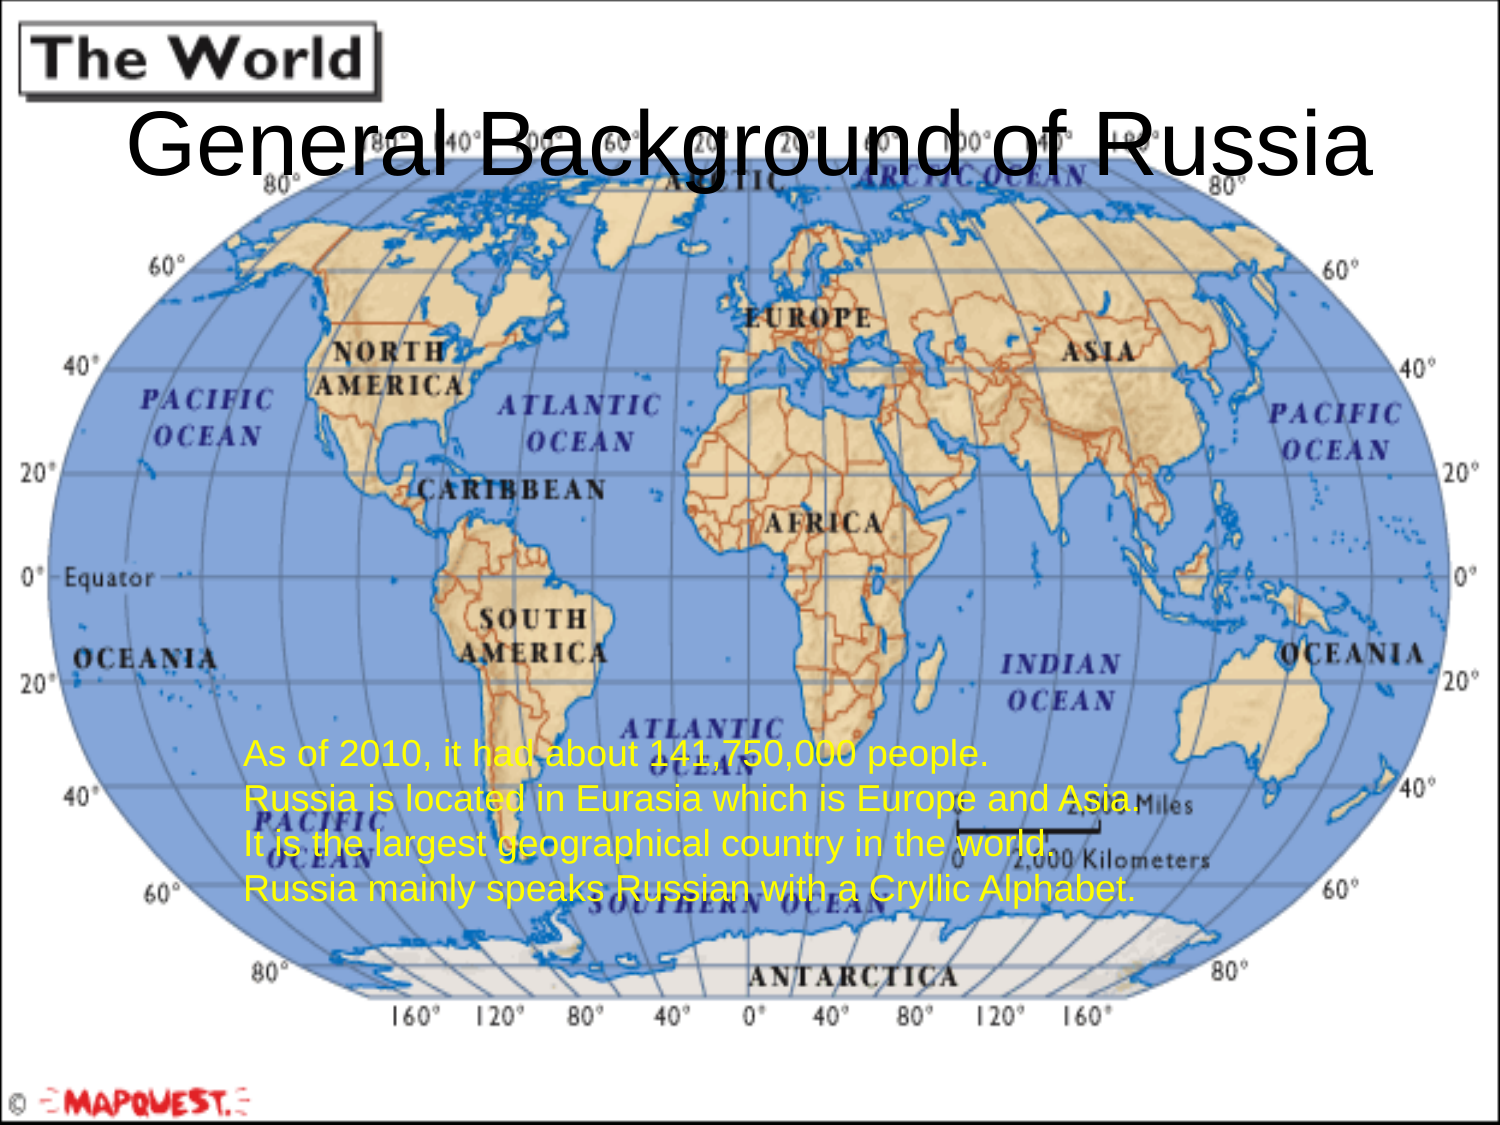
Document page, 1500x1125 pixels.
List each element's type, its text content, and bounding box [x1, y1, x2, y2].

text_box As of 2010, it had about 141,750,000 people. Russia is located in Eurasia which is Europe and Asia. It is the largest geographical country in the world. Russia mainly speaks Russian with a Cryllic Alphabet. [228, 721, 1441, 952]
title General Background of Russia [75, 37, 1425, 241]
picture [0, 0, 1500, 1125]
